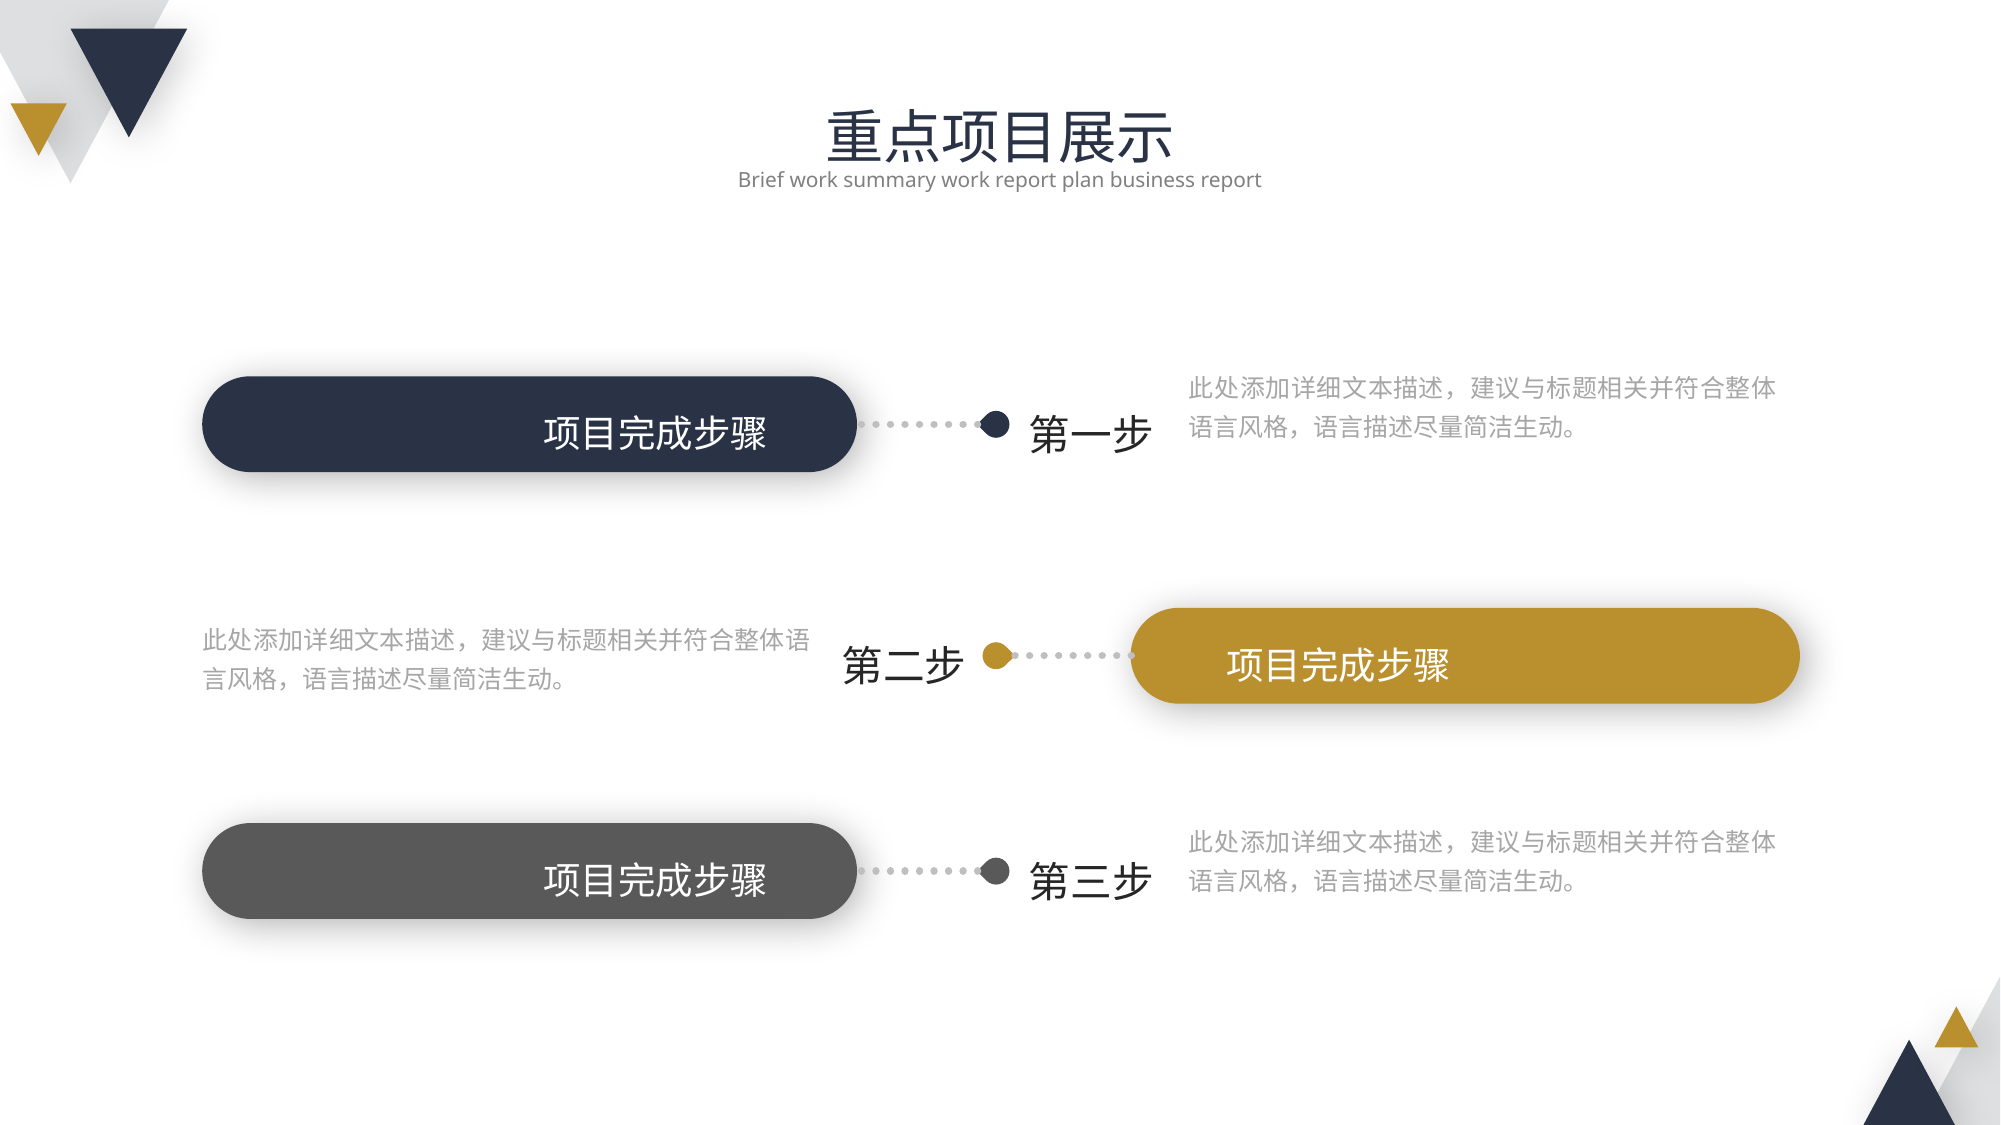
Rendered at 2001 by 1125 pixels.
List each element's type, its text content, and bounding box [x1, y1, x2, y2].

text_box [978, 409, 1011, 439]
text_box 此处添加详细文本描述，建议与标题相关并符合整体语言风格，语言描述尽量简洁生动。 [202, 615, 811, 727]
text_box 项目完成步骤 [1211, 620, 1467, 695]
text_box [979, 856, 1011, 886]
text_box 此处添加详细文本描述，建议与标题相关并符合整体语言风格，语言描述尽量简洁生动。 [1189, 363, 1778, 475]
text_box [1129, 606, 1801, 705]
text_box 此处添加详细文本描述，建议与标题相关并符合整体语言风格，语言描述尽量简洁生动。 [1189, 817, 1778, 929]
text_box [982, 641, 1014, 671]
text_box 第二步 [811, 617, 982, 698]
text_box [215, 822, 858, 920]
text_box 项目完成步骤 [78, 389, 784, 463]
text_box 第三步 [1014, 833, 1189, 913]
text_box [216, 375, 858, 474]
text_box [609, 79, 1391, 198]
text_box 项目完成步骤 [78, 836, 784, 910]
text_box 第一步 [1014, 386, 1189, 467]
